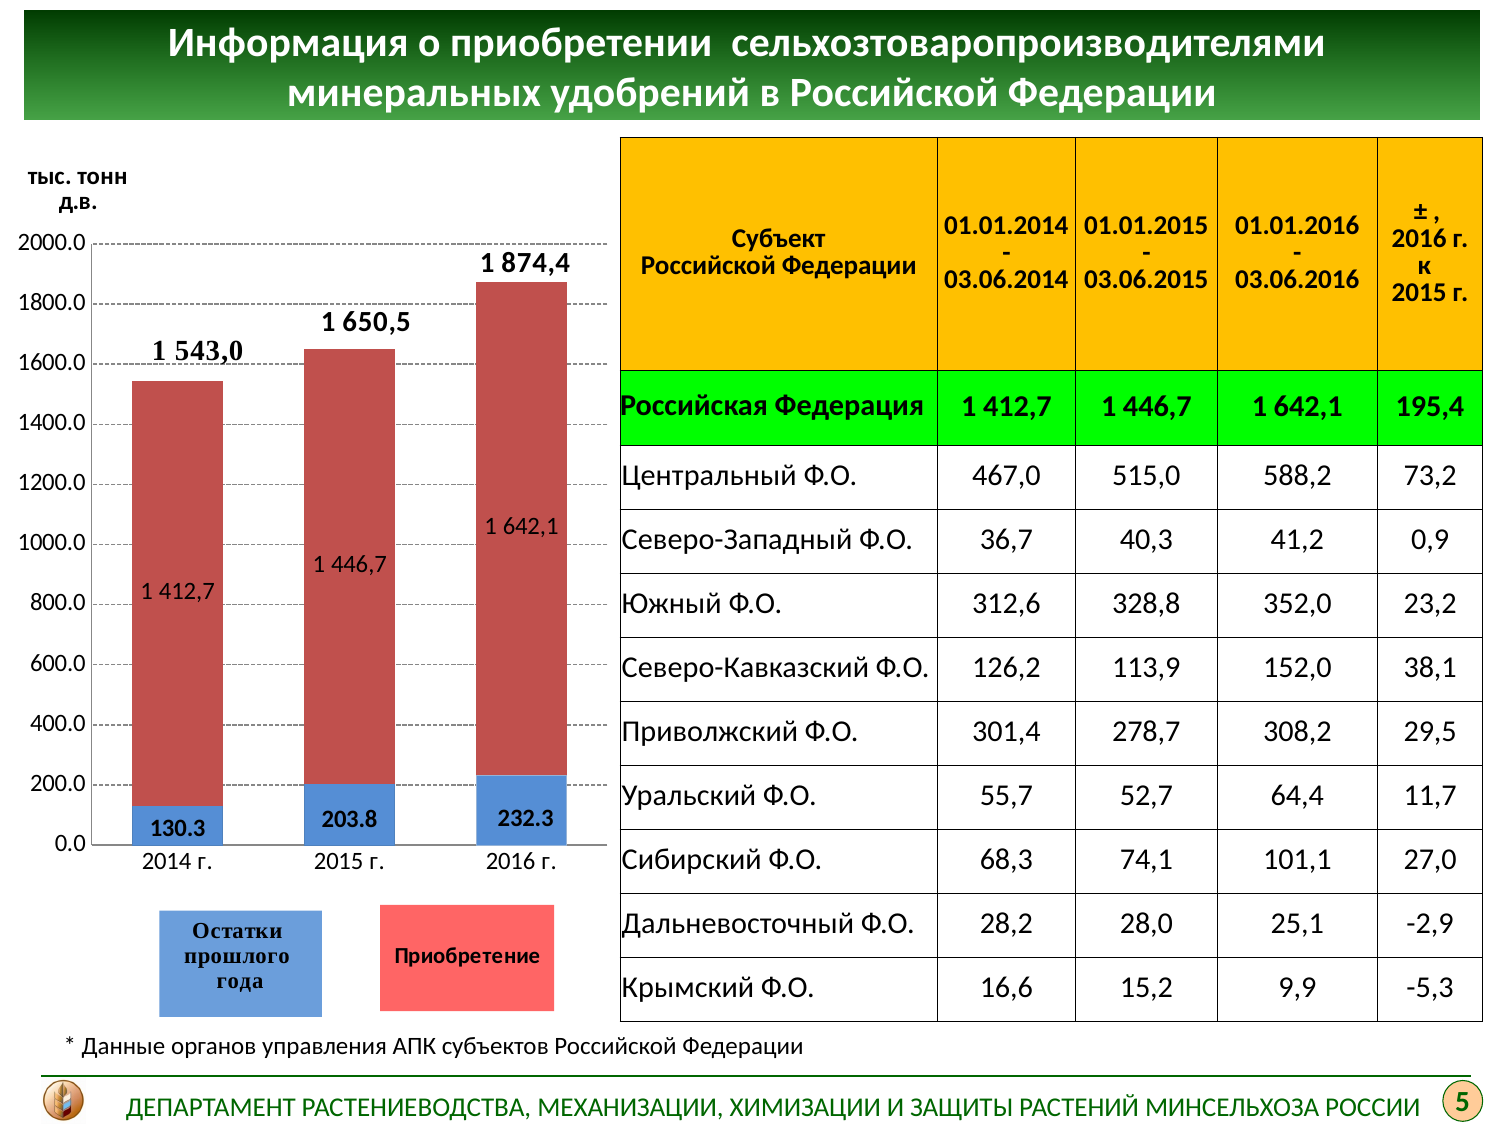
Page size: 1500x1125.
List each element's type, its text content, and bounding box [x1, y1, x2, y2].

table_header 01.01.2016 - 03.06.2016 [1218, 138, 1377, 370]
table_cell Северо-Западный Ф.О. [621, 510, 937, 573]
text_box [1446, 1113, 1479, 1122]
text_box 5 [1435, 1088, 1500, 1113]
table_cell 312,6 [938, 574, 1075, 637]
table_cell 52,7 [1076, 766, 1217, 829]
table_cell 40,3 [1076, 510, 1217, 573]
picture [41, 1077, 86, 1125]
table_cell 301,4 [938, 702, 1075, 765]
table_cell 126,2 [938, 638, 1075, 701]
table_cell 1 412,7 [938, 371, 1075, 445]
table_cell 25,1 [1218, 894, 1377, 957]
table_cell 64,4 [1218, 766, 1377, 829]
table_cell 68,3 [938, 830, 1075, 893]
table_cell 28,0 [1076, 894, 1217, 957]
chart [17, 155, 609, 1042]
table_cell 467,0 [938, 446, 1075, 509]
title Информация о приобретении сельхозтоваропроизводителями минеральных удобрений в Российской Федерации [24, 10, 1479, 120]
table_cell 101,1 [1218, 830, 1377, 893]
table_cell 41,2 [1218, 510, 1377, 573]
table_header 01.01.2014 - 03.06.2014 [938, 138, 1075, 370]
table_header 01.01.2015 - 03.06.2015 [1076, 138, 1217, 370]
text_box * Данные органов управления АПК субъектов Российской Федерации [48, 1022, 820, 1067]
table_cell 1 446,7 [1076, 371, 1217, 445]
table_cell 0,9 [1378, 510, 1482, 573]
table_cell Южный Ф.О. [621, 574, 937, 637]
text_box ДЕПАРТАМЕНТ РАСТЕНИЕВОДСТВА, МЕХАНИЗАЦИИ, ХИМИЗАЦИИ И ЗАЩИТЫ РАСТЕНИЙ МИНСЕЛЬХОЗА РОССИИ [111, 1083, 1435, 1125]
table_cell 515,0 [1076, 446, 1217, 509]
table_cell 16,6 [938, 958, 1075, 1021]
table_cell Крымский Ф.О. [621, 958, 937, 1021]
text_box [1447, 1082, 1479, 1088]
table_cell 28,2 [938, 894, 1075, 957]
table_cell 15,2 [1076, 958, 1217, 1021]
table_cell 9,9 [1218, 958, 1377, 1021]
table_cell -5,3 [1378, 958, 1482, 1021]
table_cell 328,8 [1076, 574, 1217, 637]
table_cell 588,2 [1218, 446, 1377, 509]
table_cell 278,7 [1076, 702, 1217, 765]
table_cell Северо-Кавказский Ф.О. [621, 638, 937, 701]
table_cell 23,2 [1378, 574, 1482, 637]
table_cell 113,9 [1076, 638, 1217, 701]
table_cell 308,2 [1218, 702, 1377, 765]
table_cell Приволжский Ф.О. [621, 702, 937, 765]
table_cell 11,7 [1378, 766, 1482, 829]
table_cell 36,7 [938, 510, 1075, 573]
table_cell 73,2 [1378, 446, 1482, 509]
table_cell Дальневосточный Ф.О. [621, 894, 937, 957]
table_cell Уральский Ф.О. [621, 766, 937, 829]
table_cell 195,4 [1378, 371, 1482, 445]
table_cell Российская Федерация [621, 371, 937, 445]
table_cell 27,0 [1378, 830, 1482, 893]
table_header ± , 2016 г. к 2015 г. [1378, 138, 1482, 370]
table_cell 74,1 [1076, 830, 1217, 893]
table_cell 29,5 [1378, 702, 1482, 765]
table_cell 55,7 [938, 766, 1075, 829]
table_cell 38,1 [1378, 638, 1482, 701]
table_cell Сибирский Ф.О. [621, 830, 937, 893]
table_cell Центральный Ф.О. [621, 446, 937, 509]
table_header Субъект Российской Федерации [621, 138, 937, 370]
table_cell 352,0 [1218, 574, 1377, 637]
table_cell 1 642,1 [1218, 371, 1377, 445]
table_cell 152,0 [1218, 638, 1377, 701]
table_cell -2,9 [1378, 894, 1482, 957]
